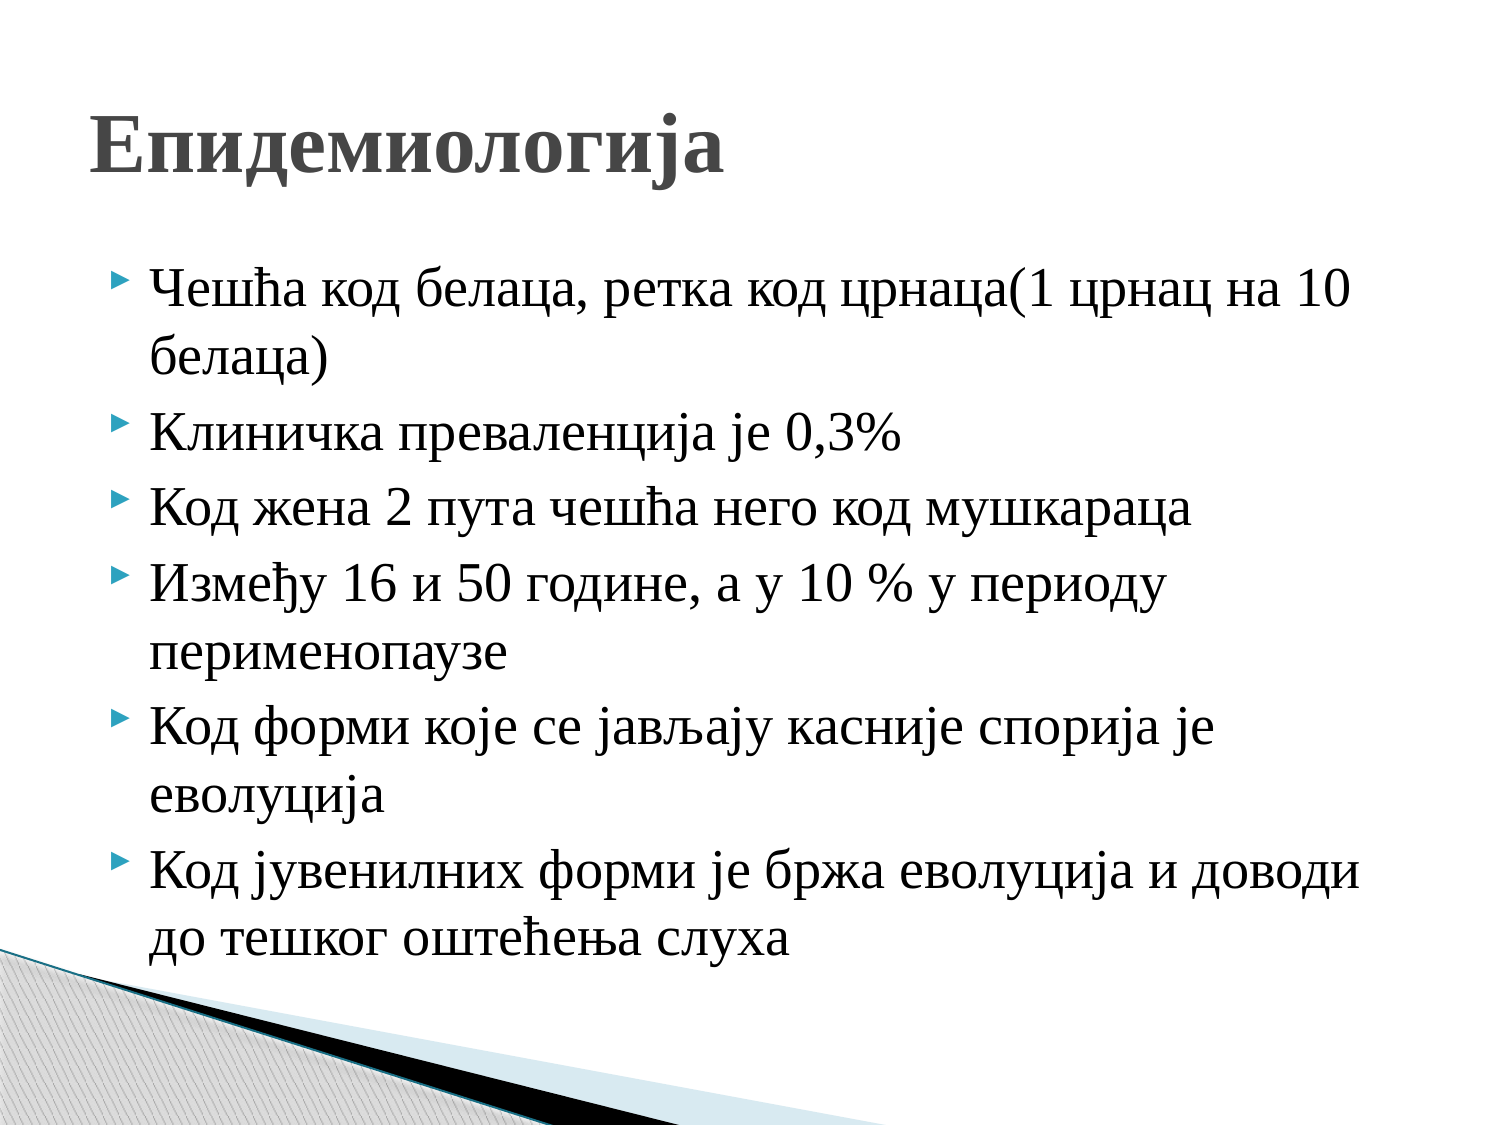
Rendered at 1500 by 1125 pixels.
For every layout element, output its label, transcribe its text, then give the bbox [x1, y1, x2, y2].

title Епидемиологија [75, 45, 1425, 233]
list Чешћа код белаца, ретка код црнаца(1 црнац на 10 белаца) Клиничка преваленција је 0,3% Код жена 2 пута чешћа него код мушкараца Између 16 и 50 године, а у 10 % у периоду перименопаузе Код форми које се јављају касније спорија је еволуција Код јувенилних форми је бржа еволуција и доводи до тешког оштећења слуха [74, 242, 1426, 986]
